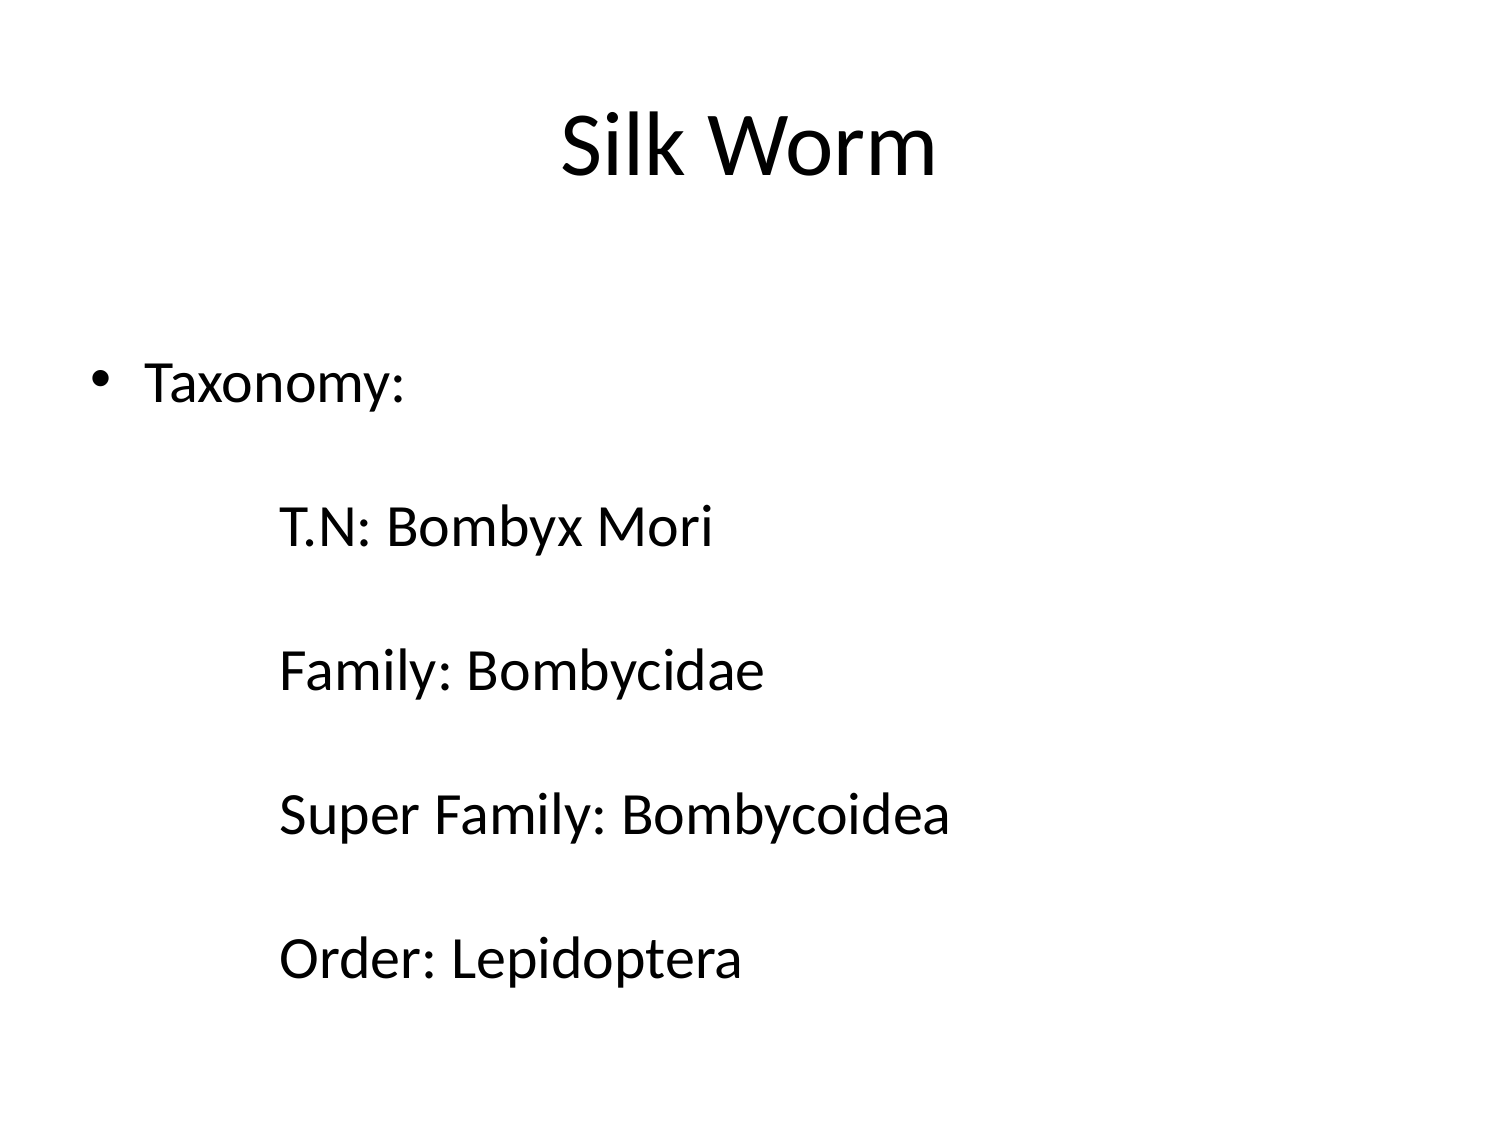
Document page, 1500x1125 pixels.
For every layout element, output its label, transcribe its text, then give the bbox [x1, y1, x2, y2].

list Taxonomy: T.N: Bombyx Mori Family: Bombycidae Super Family: Bombycoidea Order: Lepidoptera [75, 262, 1425, 1005]
title Silk Worm [75, 45, 1425, 233]
